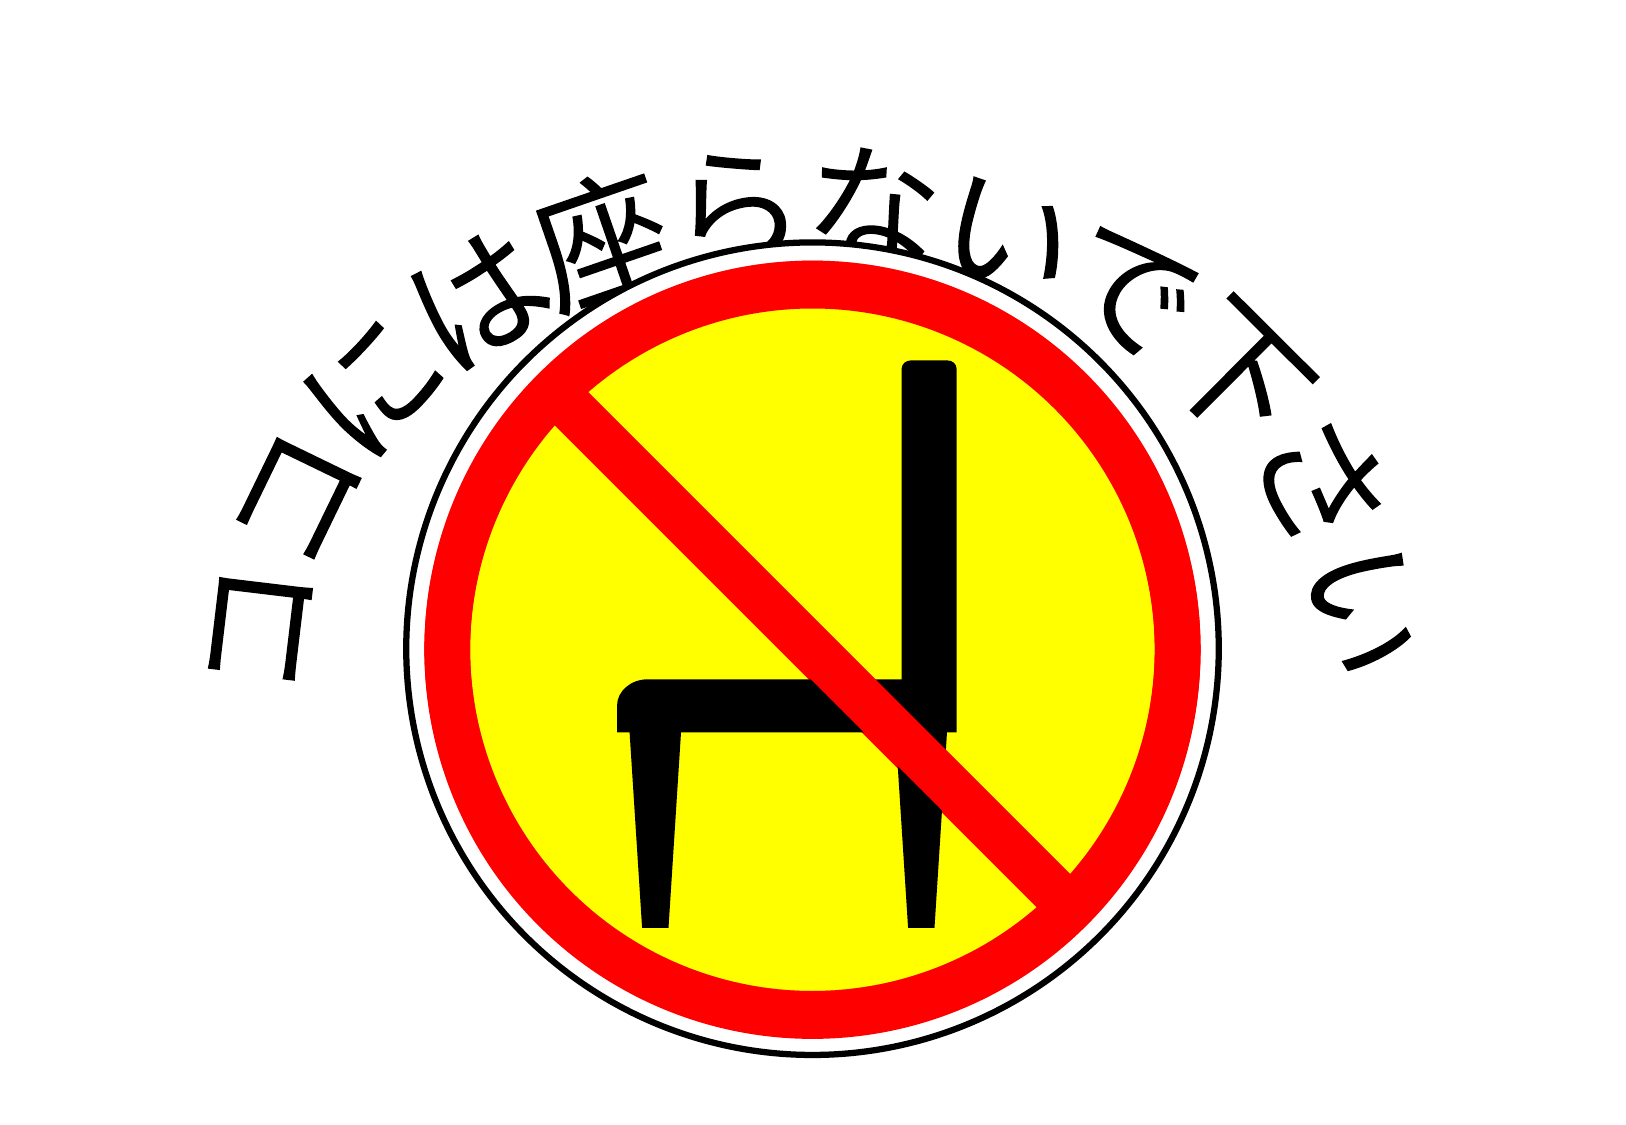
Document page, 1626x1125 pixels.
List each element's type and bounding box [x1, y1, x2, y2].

text_box [405, 242, 1219, 1056]
